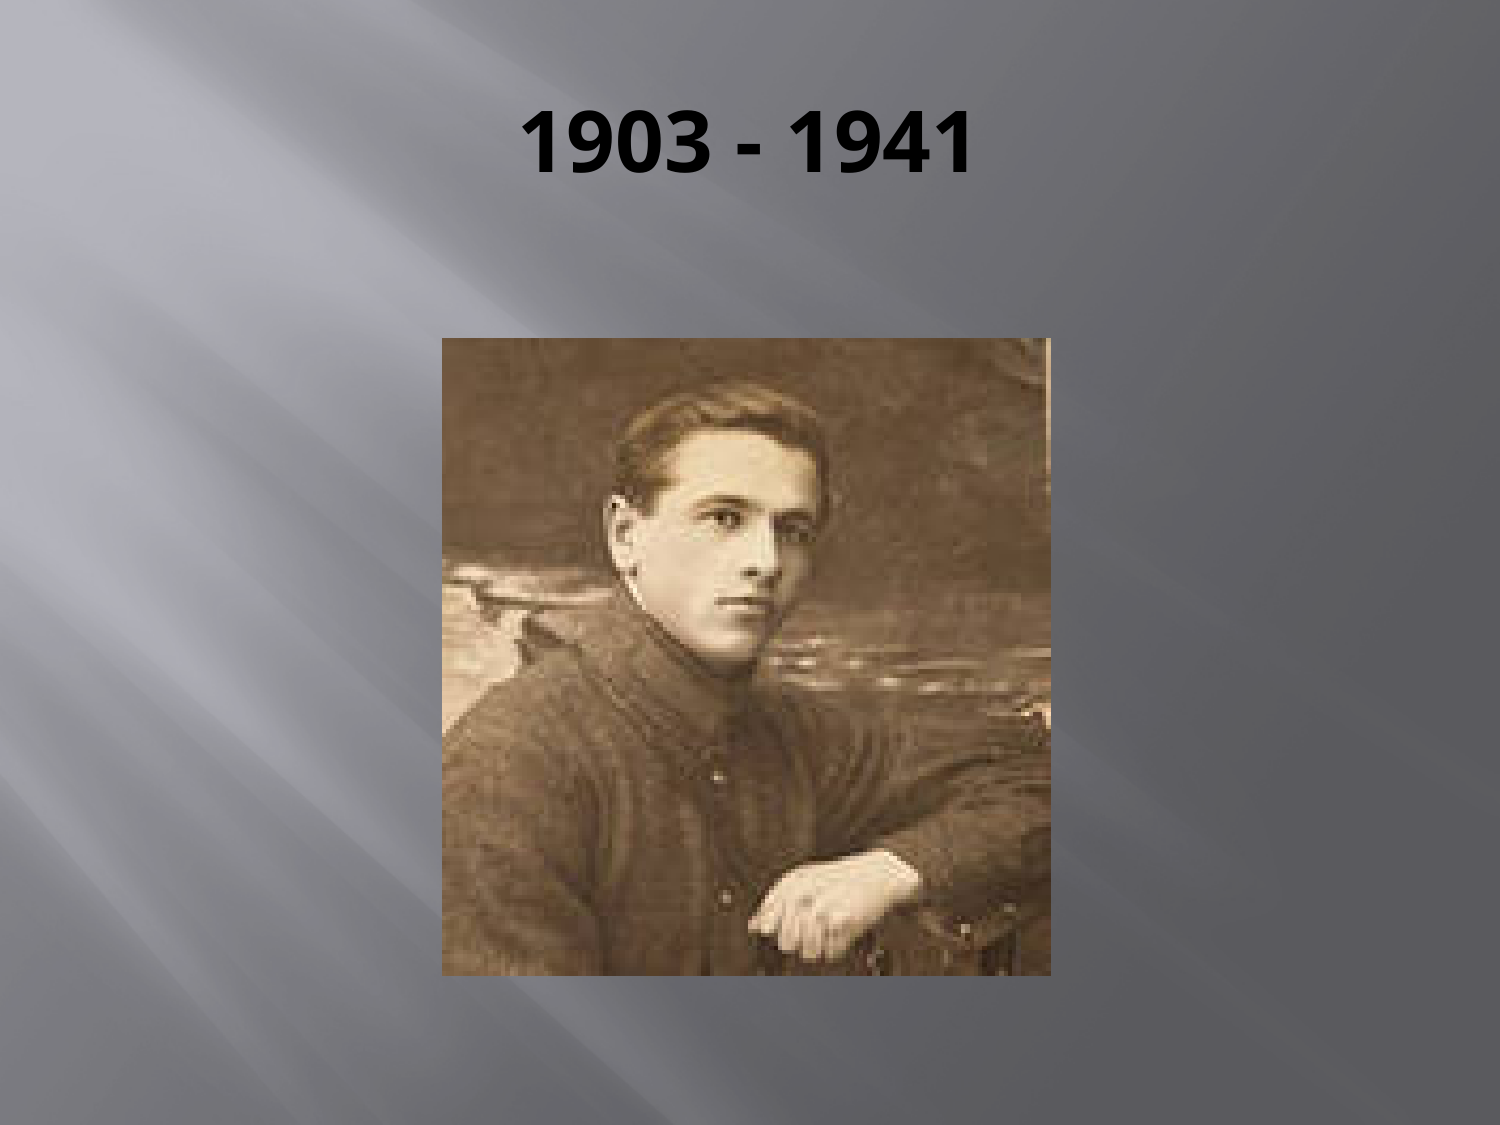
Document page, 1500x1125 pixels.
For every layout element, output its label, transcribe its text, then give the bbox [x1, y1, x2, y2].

title 1903 - 1941 [75, 45, 1425, 233]
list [442, 337, 1051, 976]
